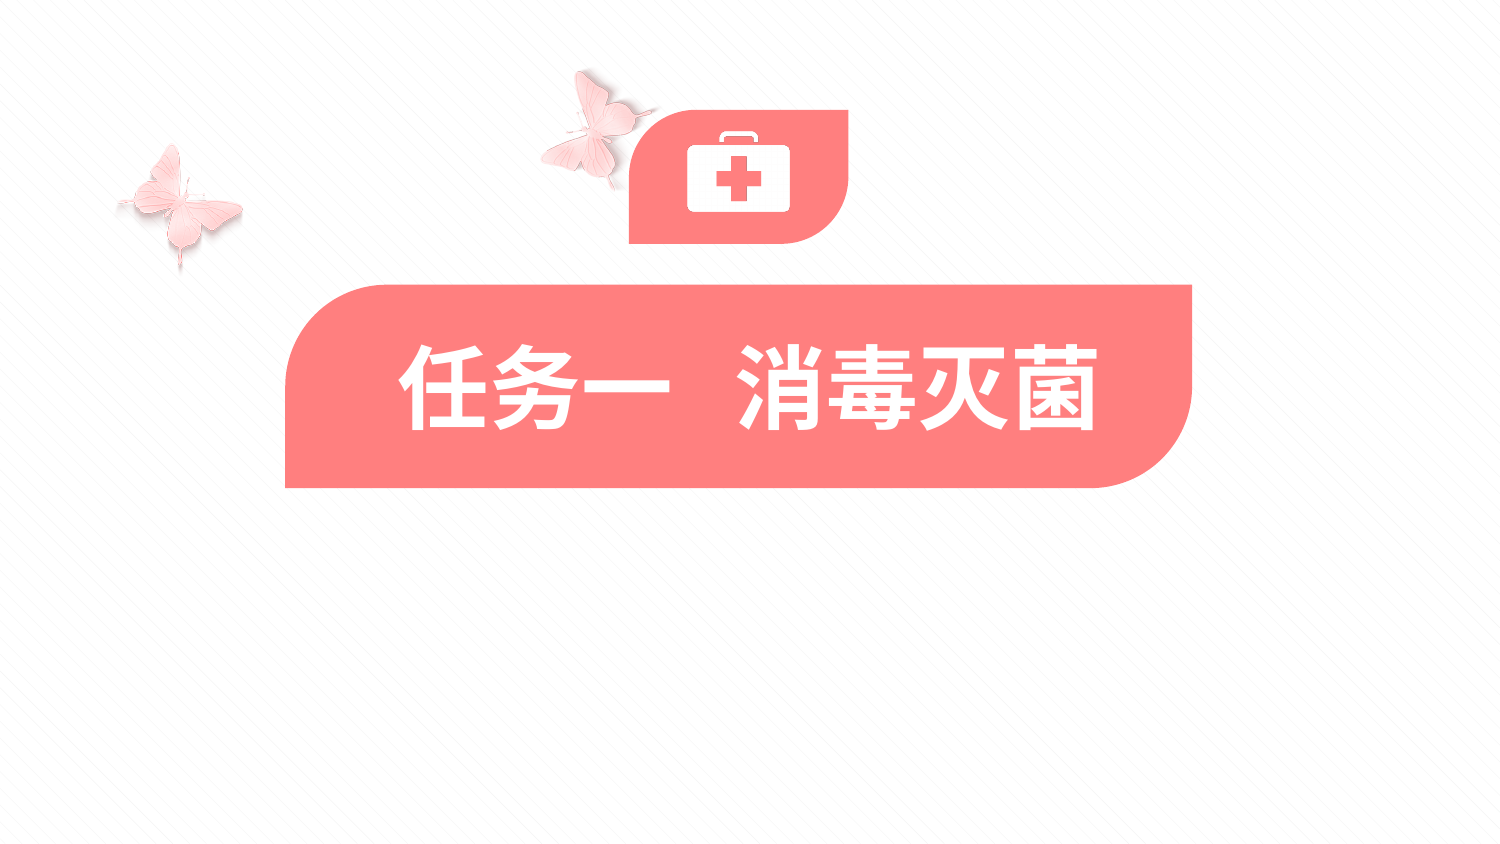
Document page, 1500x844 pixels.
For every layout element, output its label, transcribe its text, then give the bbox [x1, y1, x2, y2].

text_box [284, 283, 1194, 490]
picture [687, 131, 791, 212]
text_box 任务一 消毒灭菌 [382, 323, 1118, 448]
picture [109, 131, 271, 278]
text_box [627, 108, 850, 245]
picture [496, 22, 673, 222]
